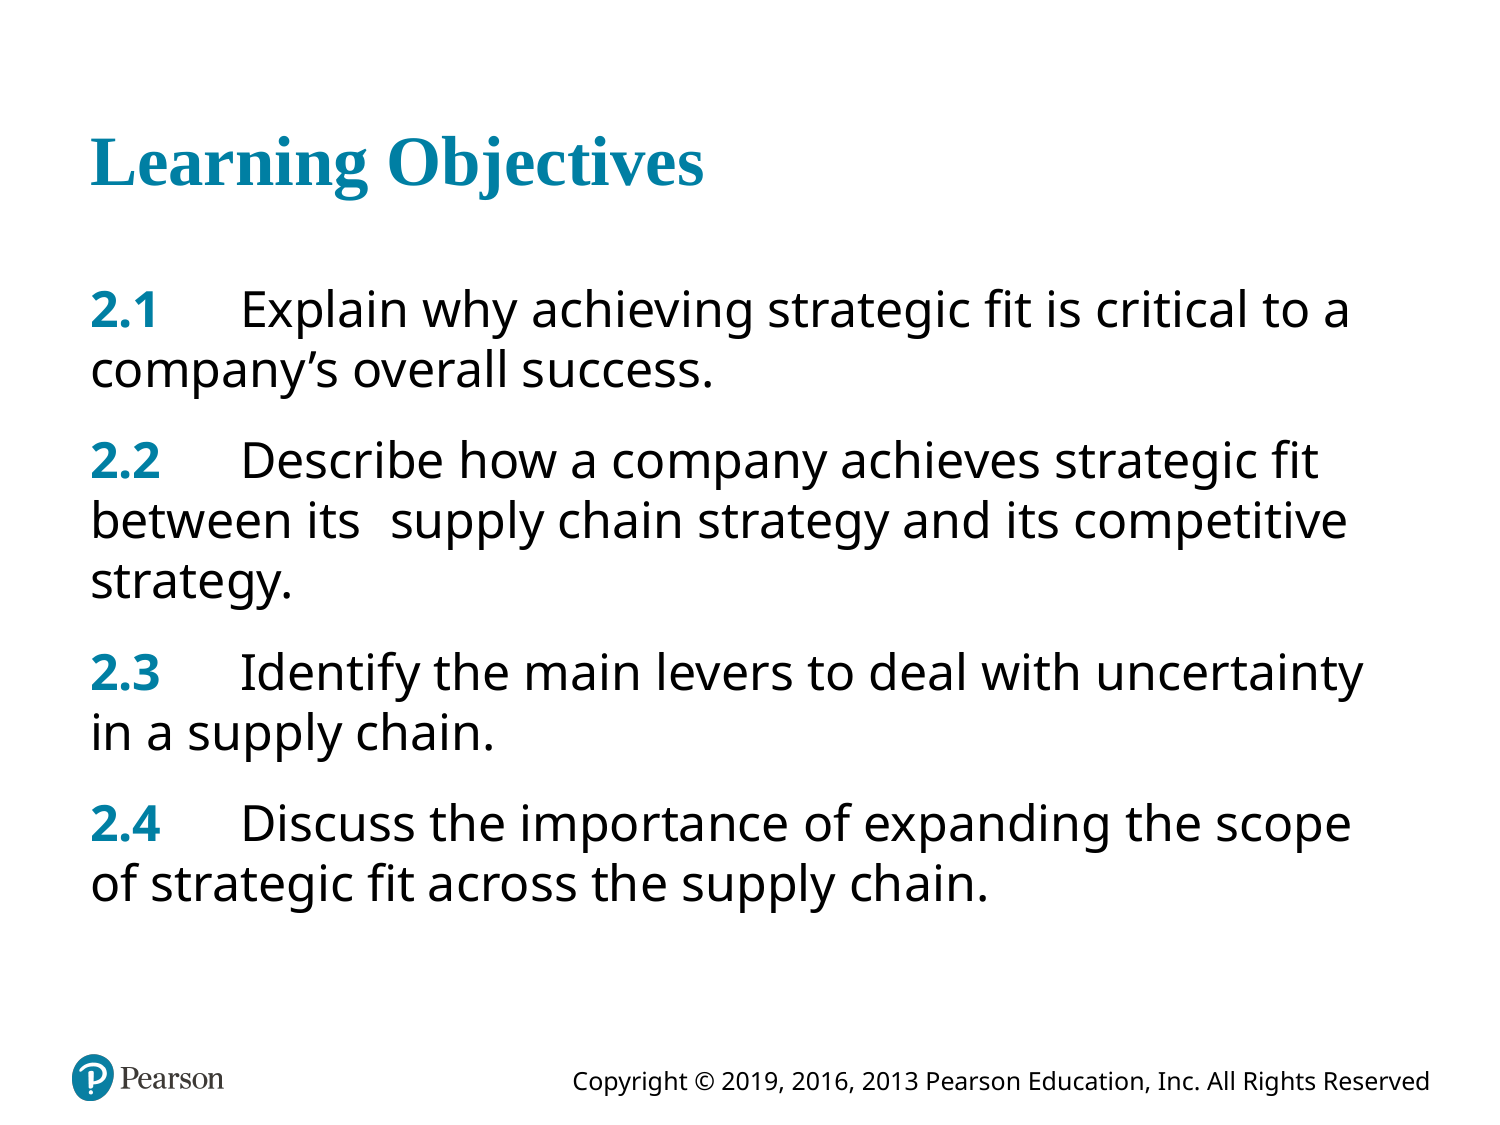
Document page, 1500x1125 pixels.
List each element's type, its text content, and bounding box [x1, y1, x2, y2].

picture [72, 1054, 88, 1070]
title Learning Objectives [75, 0, 1425, 216]
picture [98, 1054, 224, 1101]
picture [72, 1087, 83, 1101]
picture [80, 1063, 106, 1088]
list 2.1 Explain why achieving strategic fit is critical to a company’s overall success. 2.2 Describe how a company achieves strategic fit between its supply chain strategy and its competitive strategy. 2.3 Identify the main levers to deal with uncertainty in a supply chain. 2.4 Discuss the importance of expanding the scope of strategic fit across the supply chain. [75, 262, 1425, 931]
